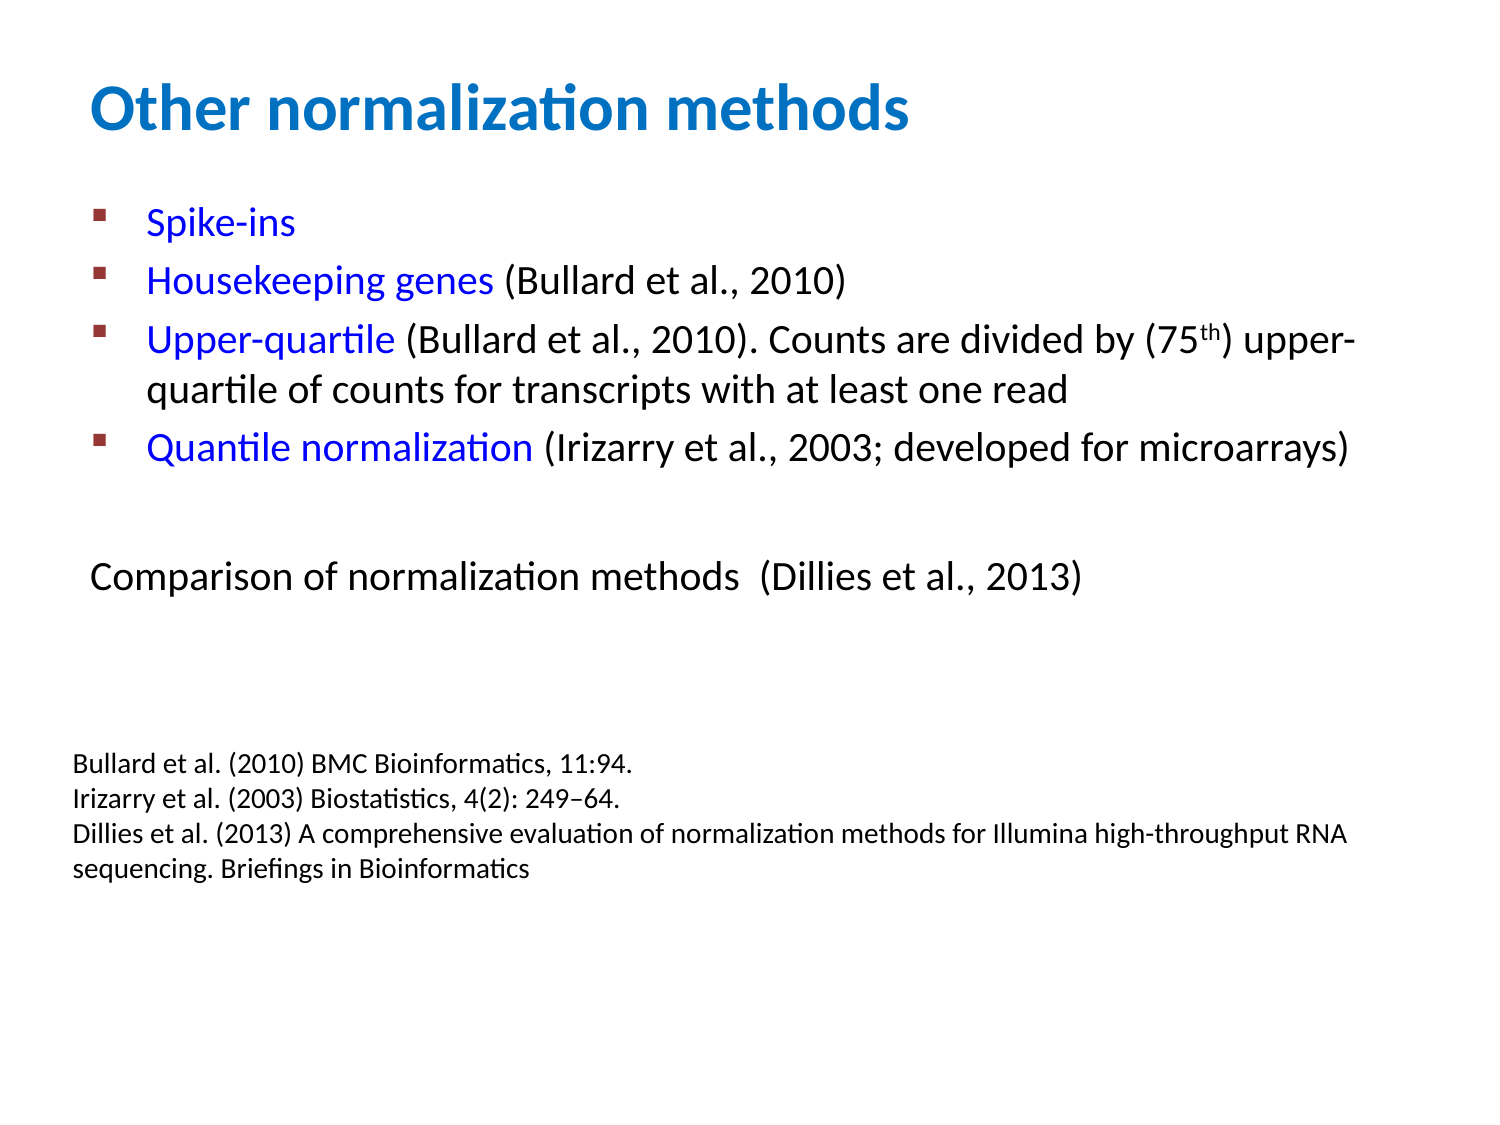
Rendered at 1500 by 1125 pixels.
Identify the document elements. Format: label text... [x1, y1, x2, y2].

text_box Bullard et al. (2010) BMC Bioinformatics, 11:94. Irizarry et al. (2003) Biostatistics, 4(2): 249–64. Dillies et al. (2013) A comprehensive evaluation of normalization methods for Illumina high-throughput RNA sequencing. Briefings in Bioinformatics [57, 737, 1396, 892]
list Spike-ins Housekeeping genes (Bullard et al., 2010) Upper-quartile (Bullard et al., 2010). Counts are divided by (75th) upper-quartile of counts for transcripts with at least one read Quantile normalization (Irizarry et al., 2003; developed for microarrays) Comparison of normalization methods (Dillies et al., 2013) [74, 187, 1426, 976]
title Other normalization methods [74, 44, 1426, 163]
